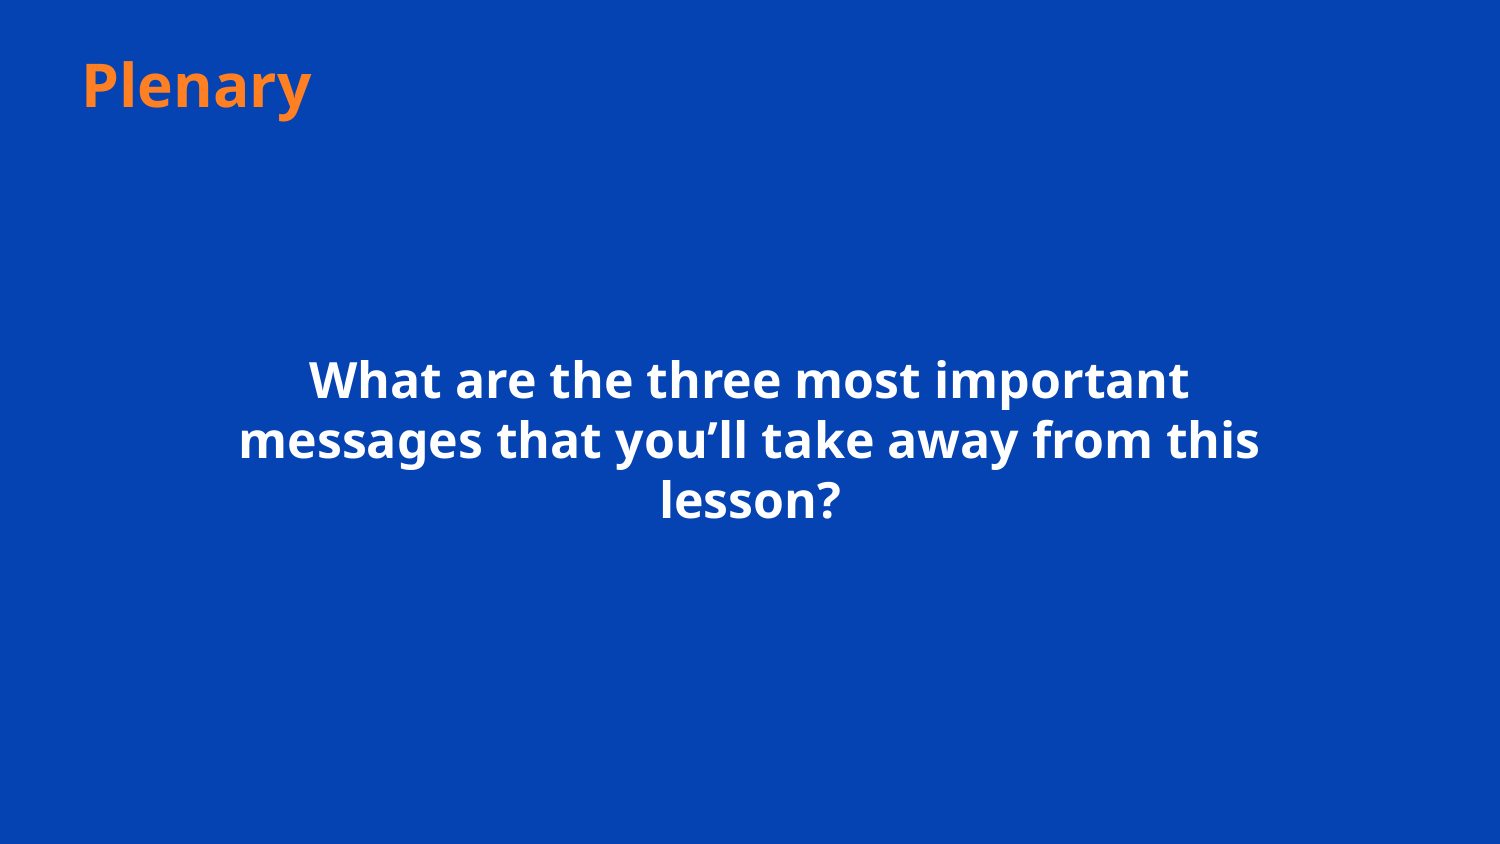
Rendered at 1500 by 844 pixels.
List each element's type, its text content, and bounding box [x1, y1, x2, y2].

text_box What are the three most important messages that you’ll take away from this lesson? [180, 333, 1320, 544]
title Plenary [66, 32, 1470, 135]
